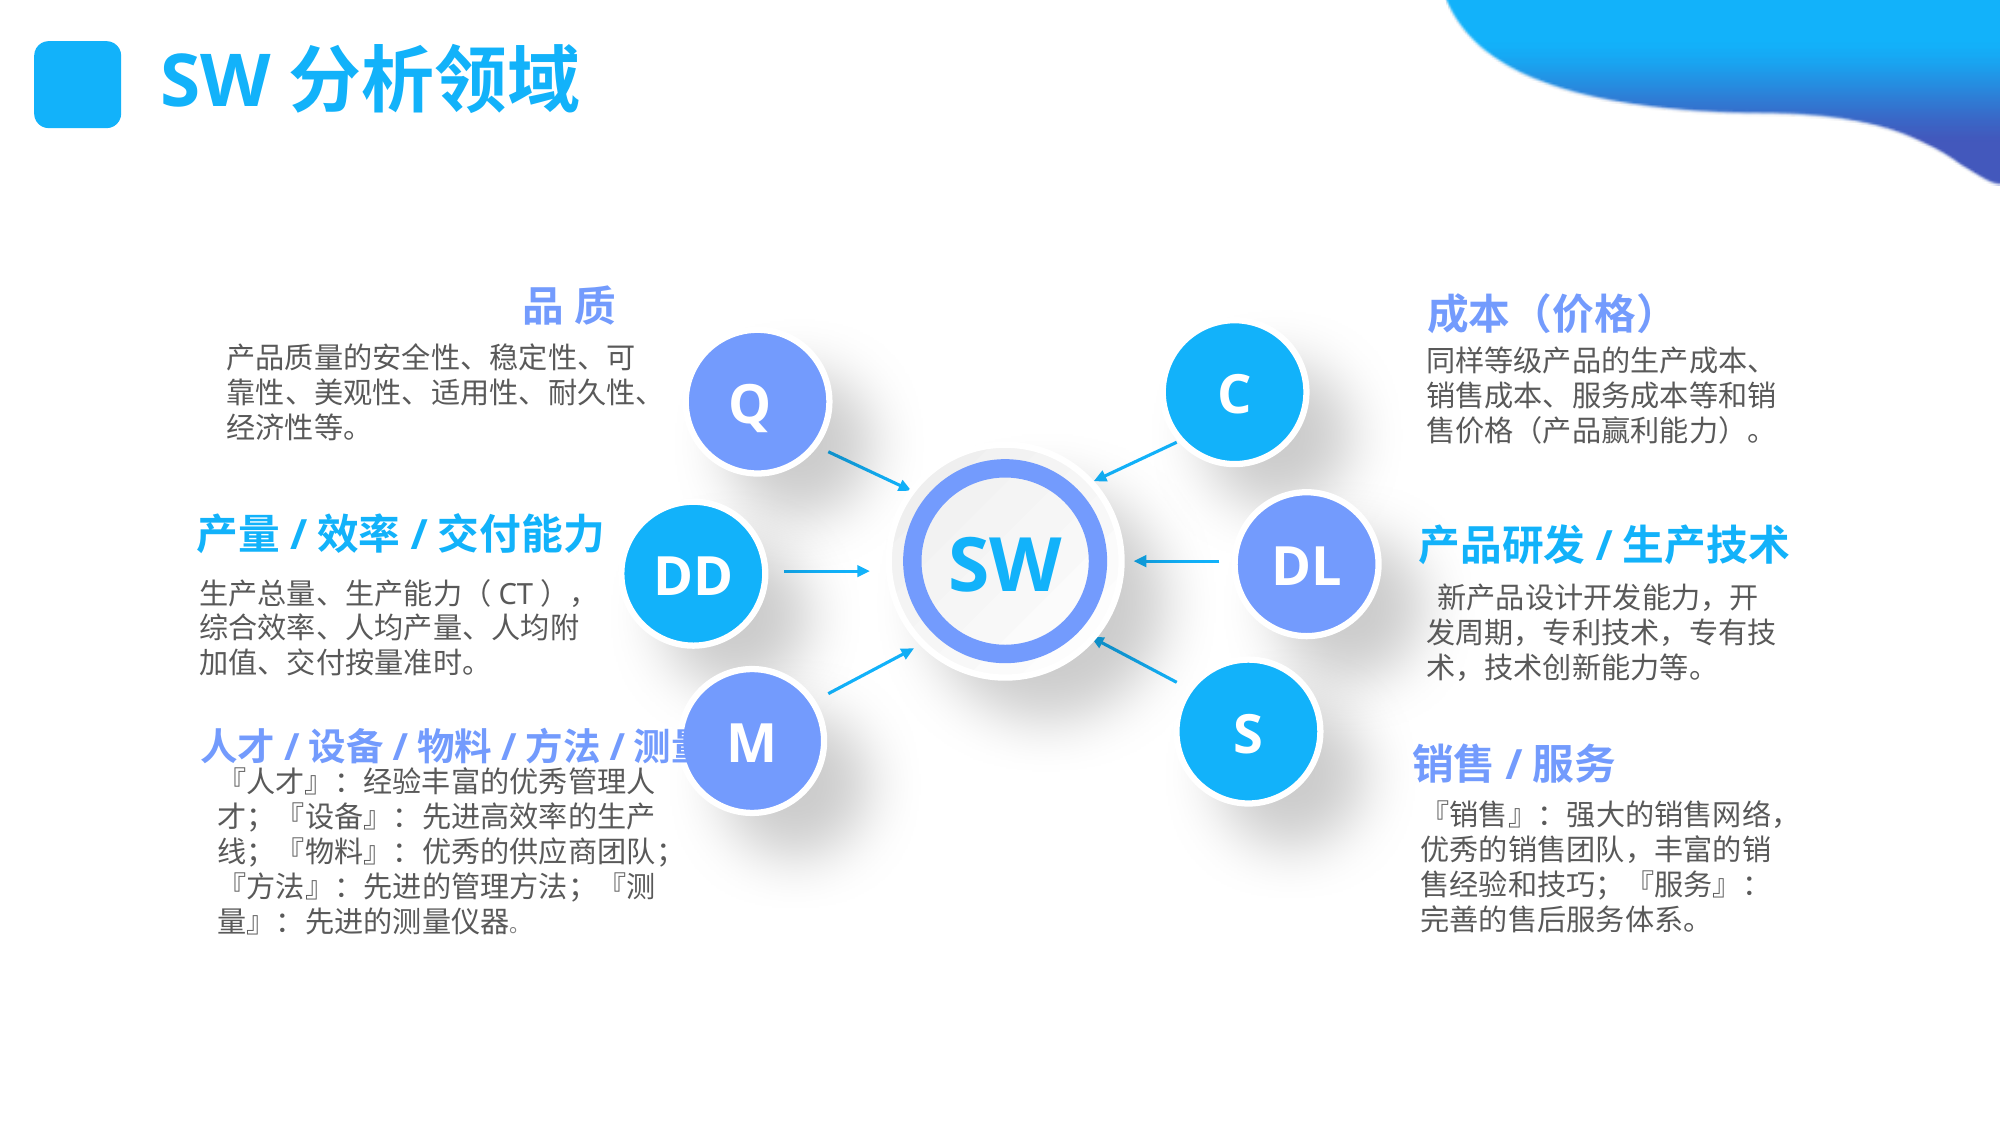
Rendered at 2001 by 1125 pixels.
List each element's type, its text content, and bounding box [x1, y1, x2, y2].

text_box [181, 500, 716, 689]
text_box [211, 272, 680, 454]
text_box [1405, 730, 1792, 946]
picture [1445, 0, 2000, 186]
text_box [1411, 280, 1798, 457]
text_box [621, 320, 1379, 813]
text_box SW分析领域 [149, 28, 891, 128]
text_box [185, 715, 732, 949]
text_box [1411, 510, 1798, 694]
